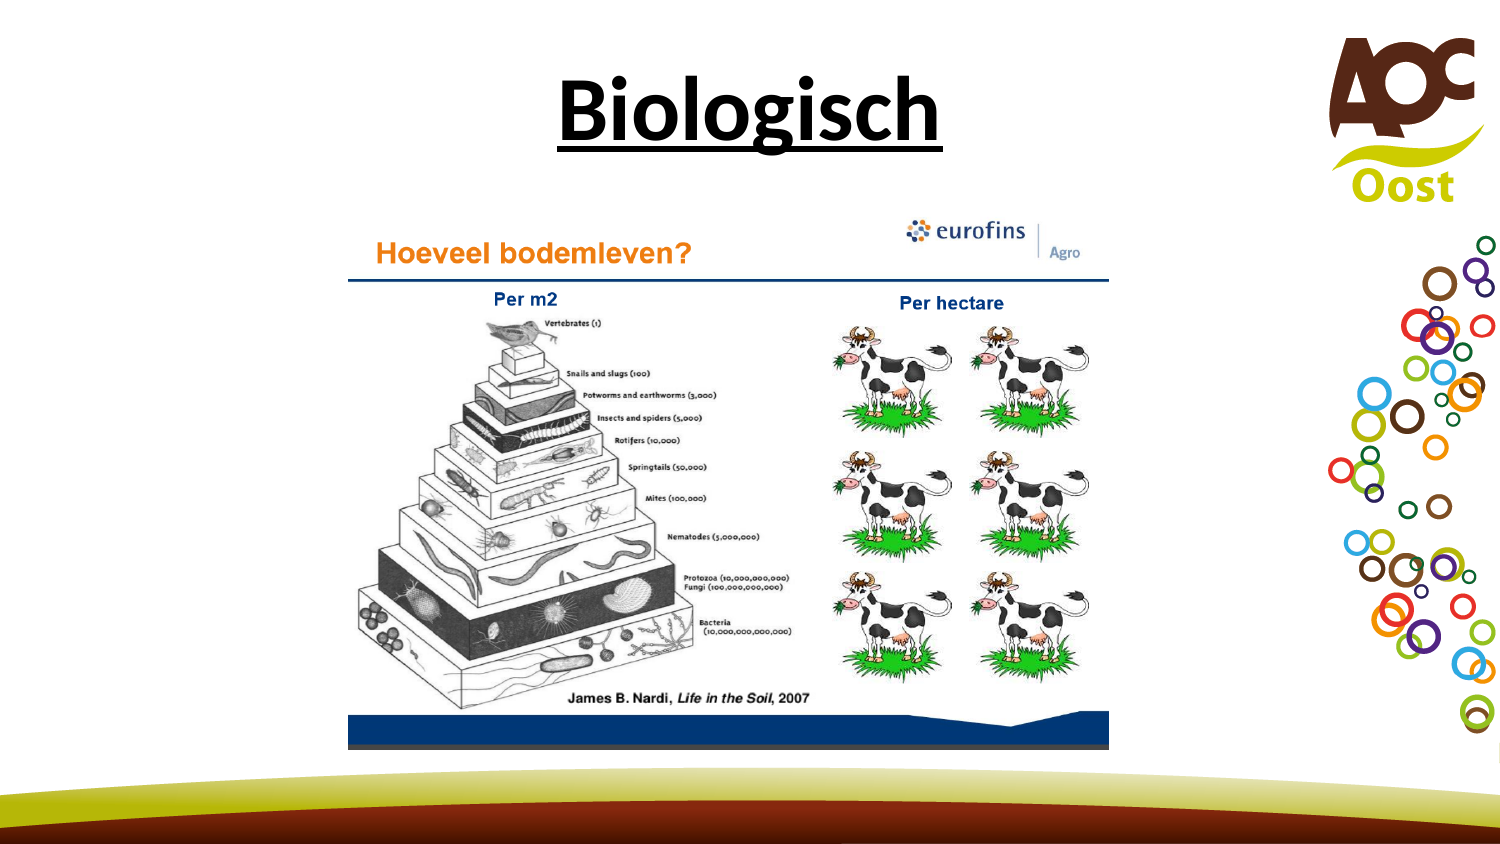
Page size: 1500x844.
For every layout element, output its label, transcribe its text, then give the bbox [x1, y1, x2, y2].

list [75, 196, 1425, 754]
picture [0, 0, 1500, 844]
title Biologisch [75, 33, 1425, 175]
